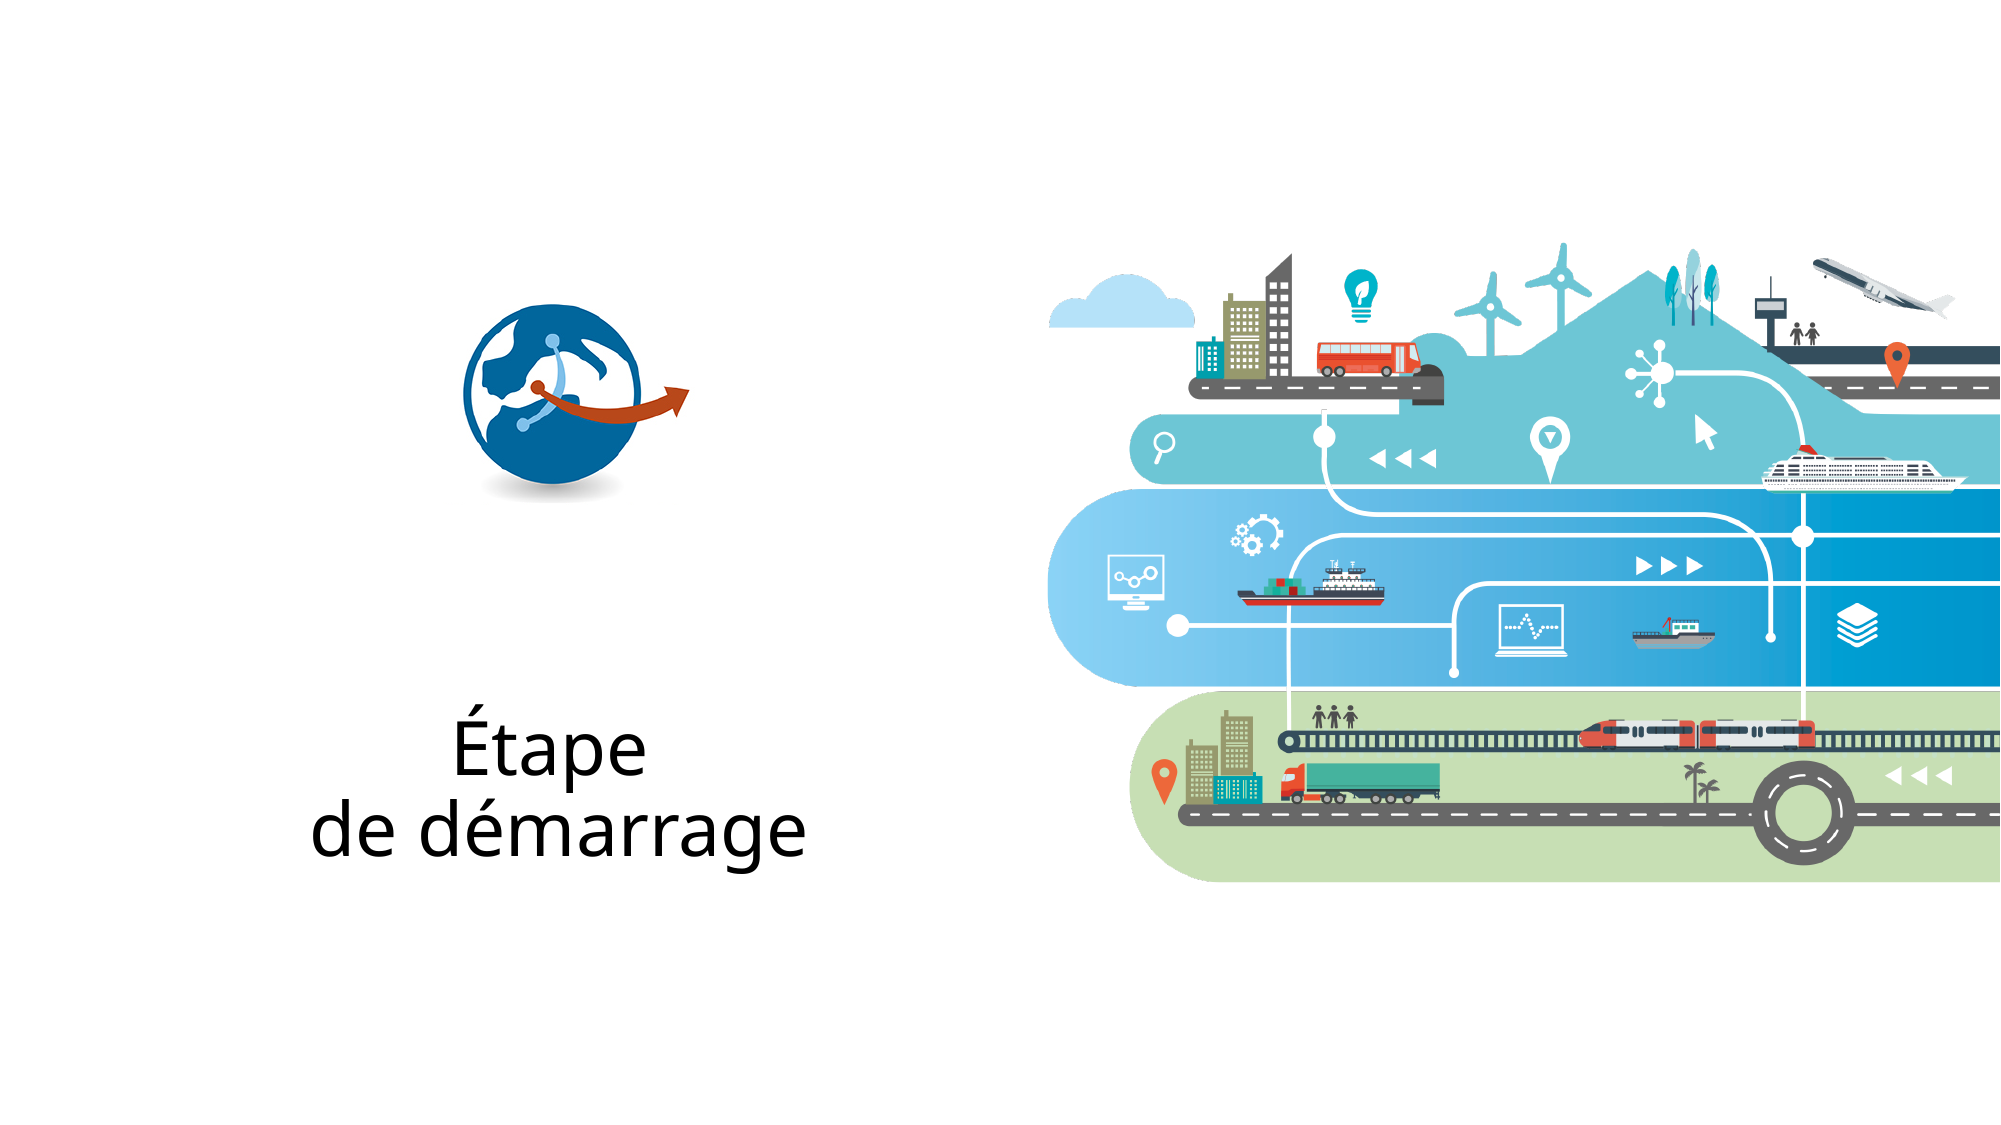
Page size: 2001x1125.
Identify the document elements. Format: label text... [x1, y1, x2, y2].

title Étape de démarrage [138, 633, 783, 880]
picture [344, 224, 776, 505]
picture [1838, 604, 1877, 625]
picture [1838, 635, 1877, 647]
picture [783, 182, 2000, 943]
picture [1838, 621, 1877, 633]
picture [1838, 628, 1877, 639]
